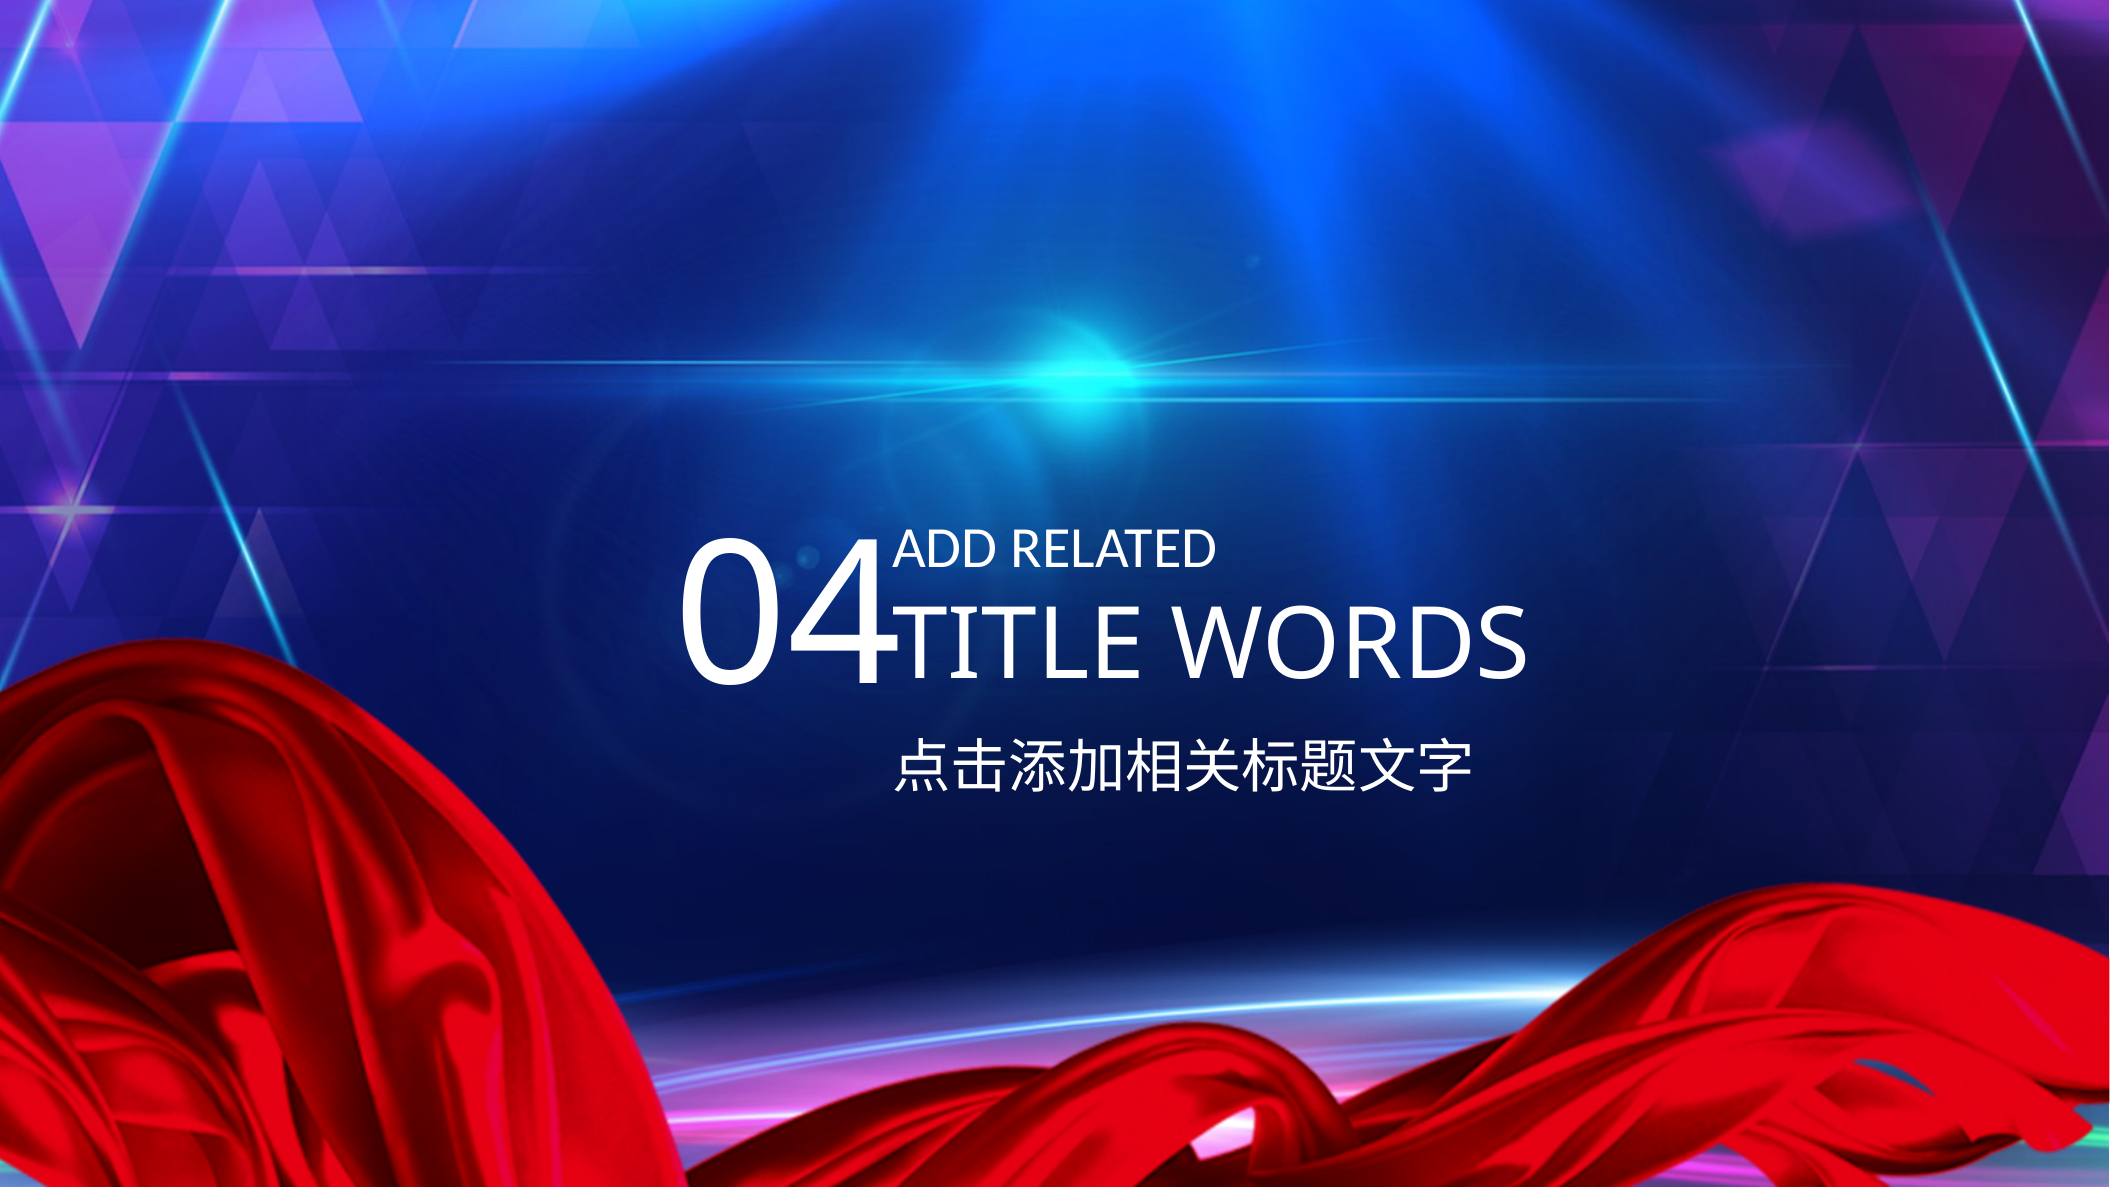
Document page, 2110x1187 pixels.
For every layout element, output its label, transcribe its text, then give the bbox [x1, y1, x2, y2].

text_box ADD RELATED TITLE WORDS [975, 501, 1652, 604]
text_box 04 [658, 476, 975, 604]
picture [0, 0, 2110, 1187]
